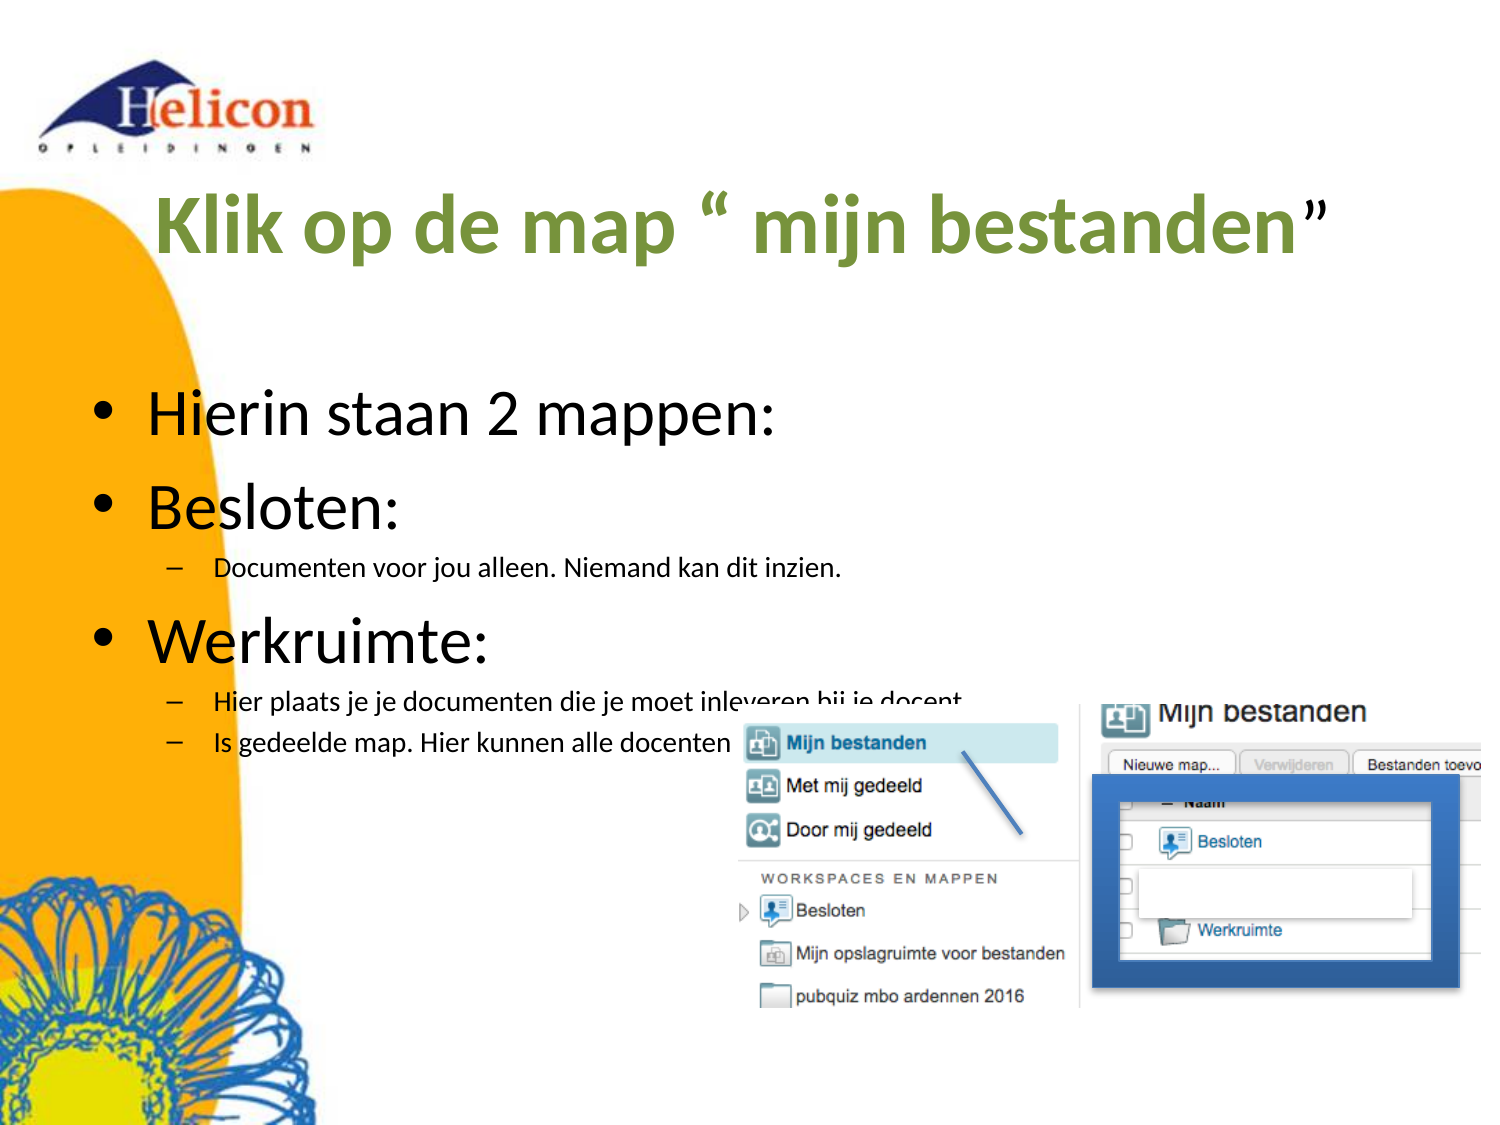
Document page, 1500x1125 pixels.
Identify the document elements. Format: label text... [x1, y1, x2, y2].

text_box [962, 751, 1022, 835]
title Klik op de map “ mijn bestanden” [76, 125, 1427, 313]
list Hierin staan 2 mappen: Besloten: Documenten voor jou alleen. Niemand kan dit inzien. Werkruimte: Hier plaats je je documenten die je moet inleveren bij je docent. Is gedeelde map. Hier kunnen alle docenten in kijken. Leerlingen niet bij elkaar. [76, 361, 1427, 1028]
picture [0, 0, 1500, 1125]
